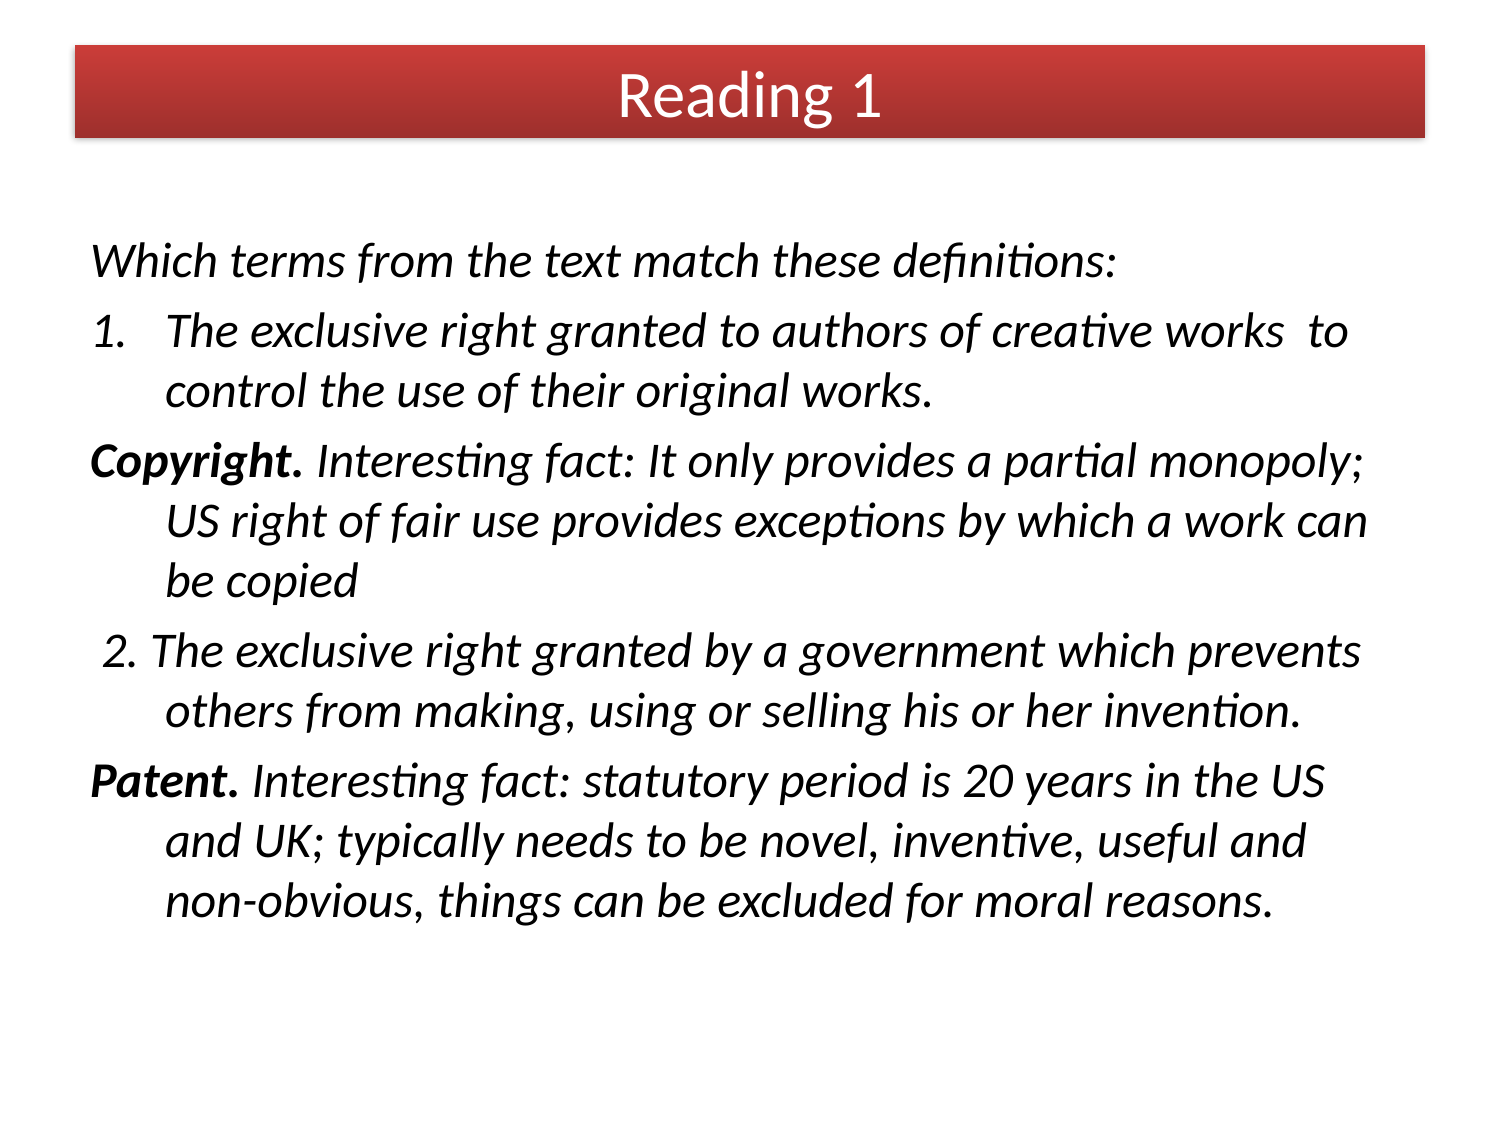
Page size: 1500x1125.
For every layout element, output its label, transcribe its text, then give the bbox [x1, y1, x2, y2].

list Which terms from the text match these definitions: The exclusive right granted to authors of creative works to control the use of their original works. Copyright. Interesting fact: It only provides a partial monopoly; US right of fair use provides exceptions by which a work can be copied 2. The exclusive right granted by a government which prevents others from making, using or selling his or her invention. Patent. Interesting fact: statutory period is 20 years in the US and UK; typically needs to be novel, inventive, useful and non-obvious, things can be excluded for moral reasons. [75, 149, 1425, 1005]
title Reading 1 [75, 45, 1425, 138]
